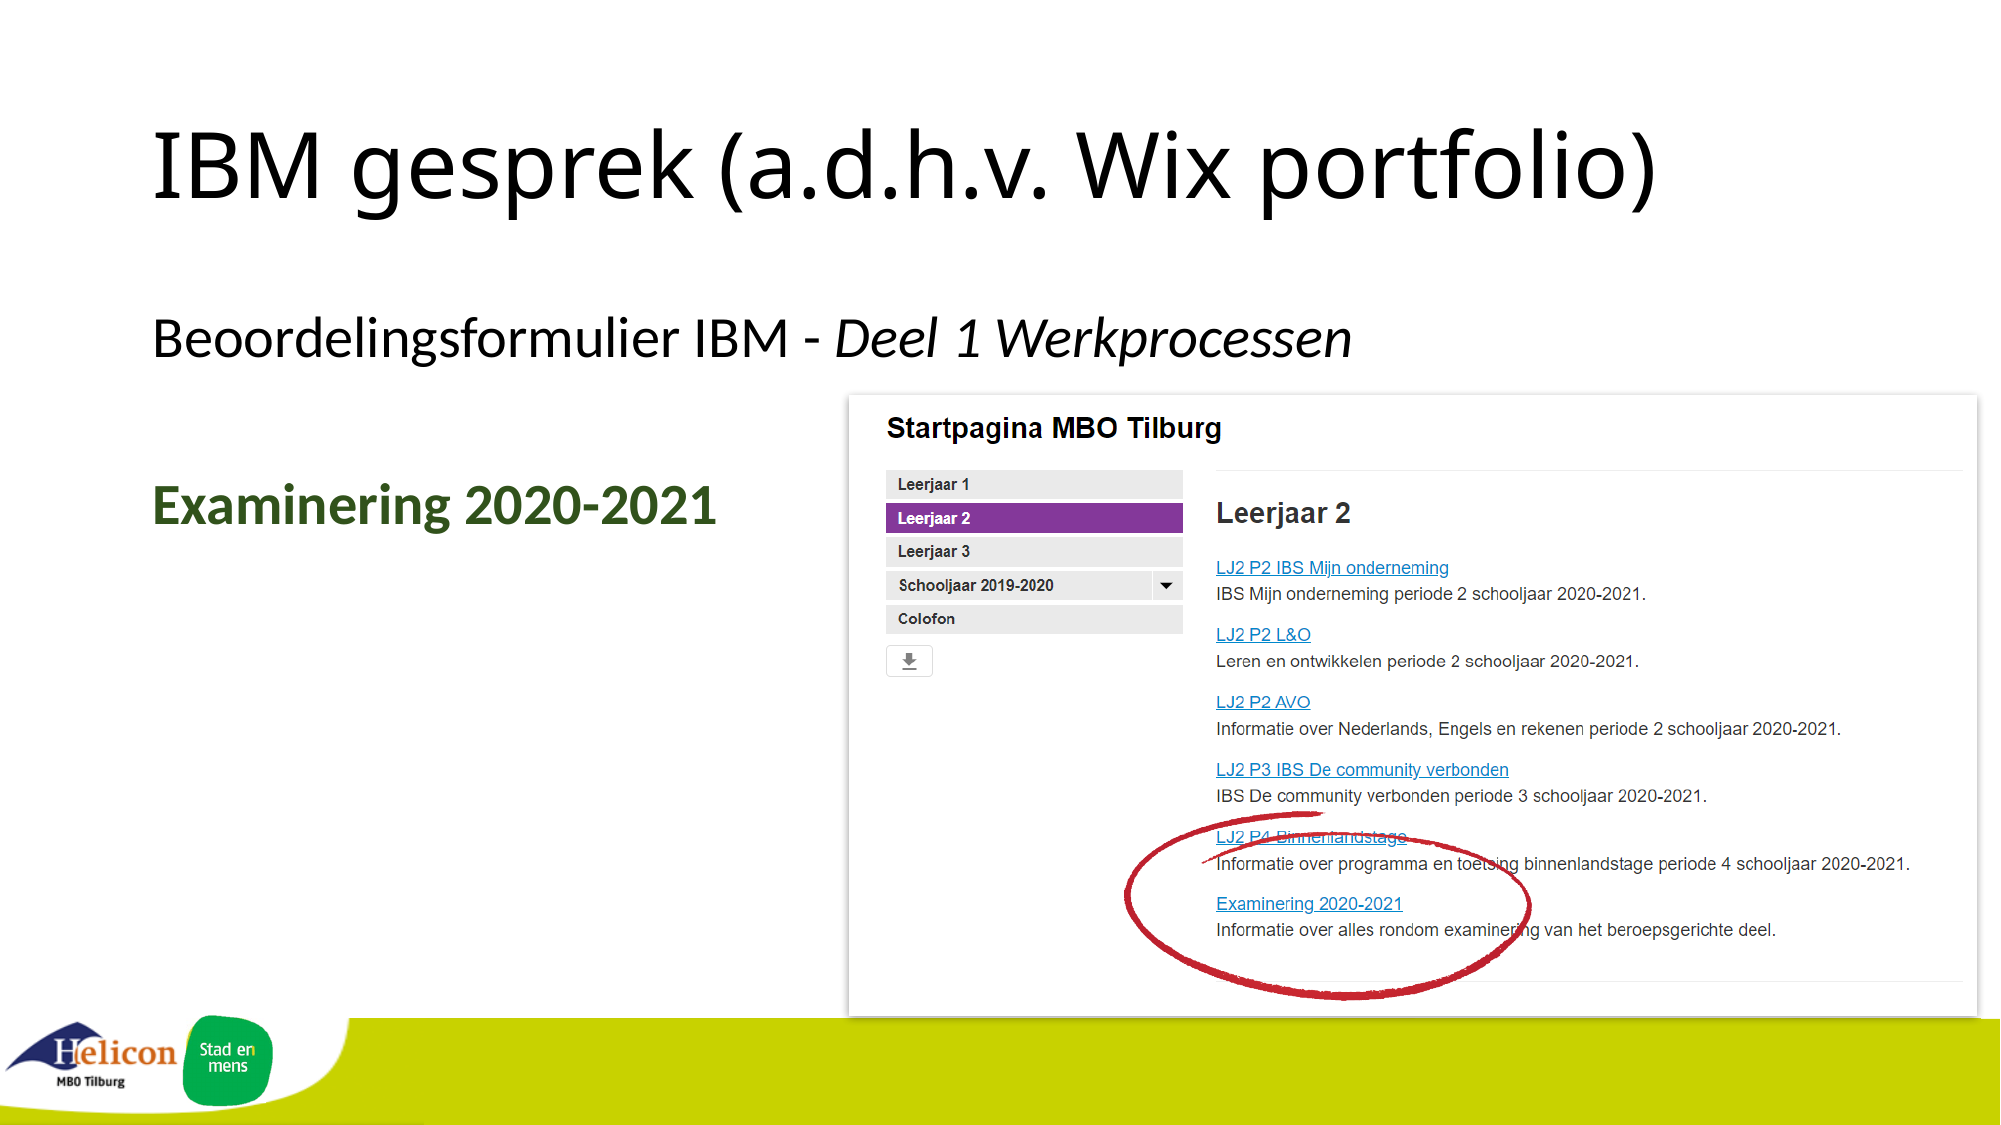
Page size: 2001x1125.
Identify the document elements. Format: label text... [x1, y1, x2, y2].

title IBM gesprek (a.d.h.v. Wix portfolio) [137, 59, 1863, 278]
picture [863, 409, 1963, 1002]
list Beoordelingsformulier IBM - Deel 1 Werkprocessen Examinering 2020-2021 [137, 299, 1863, 1014]
picture [0, 1014, 424, 1125]
